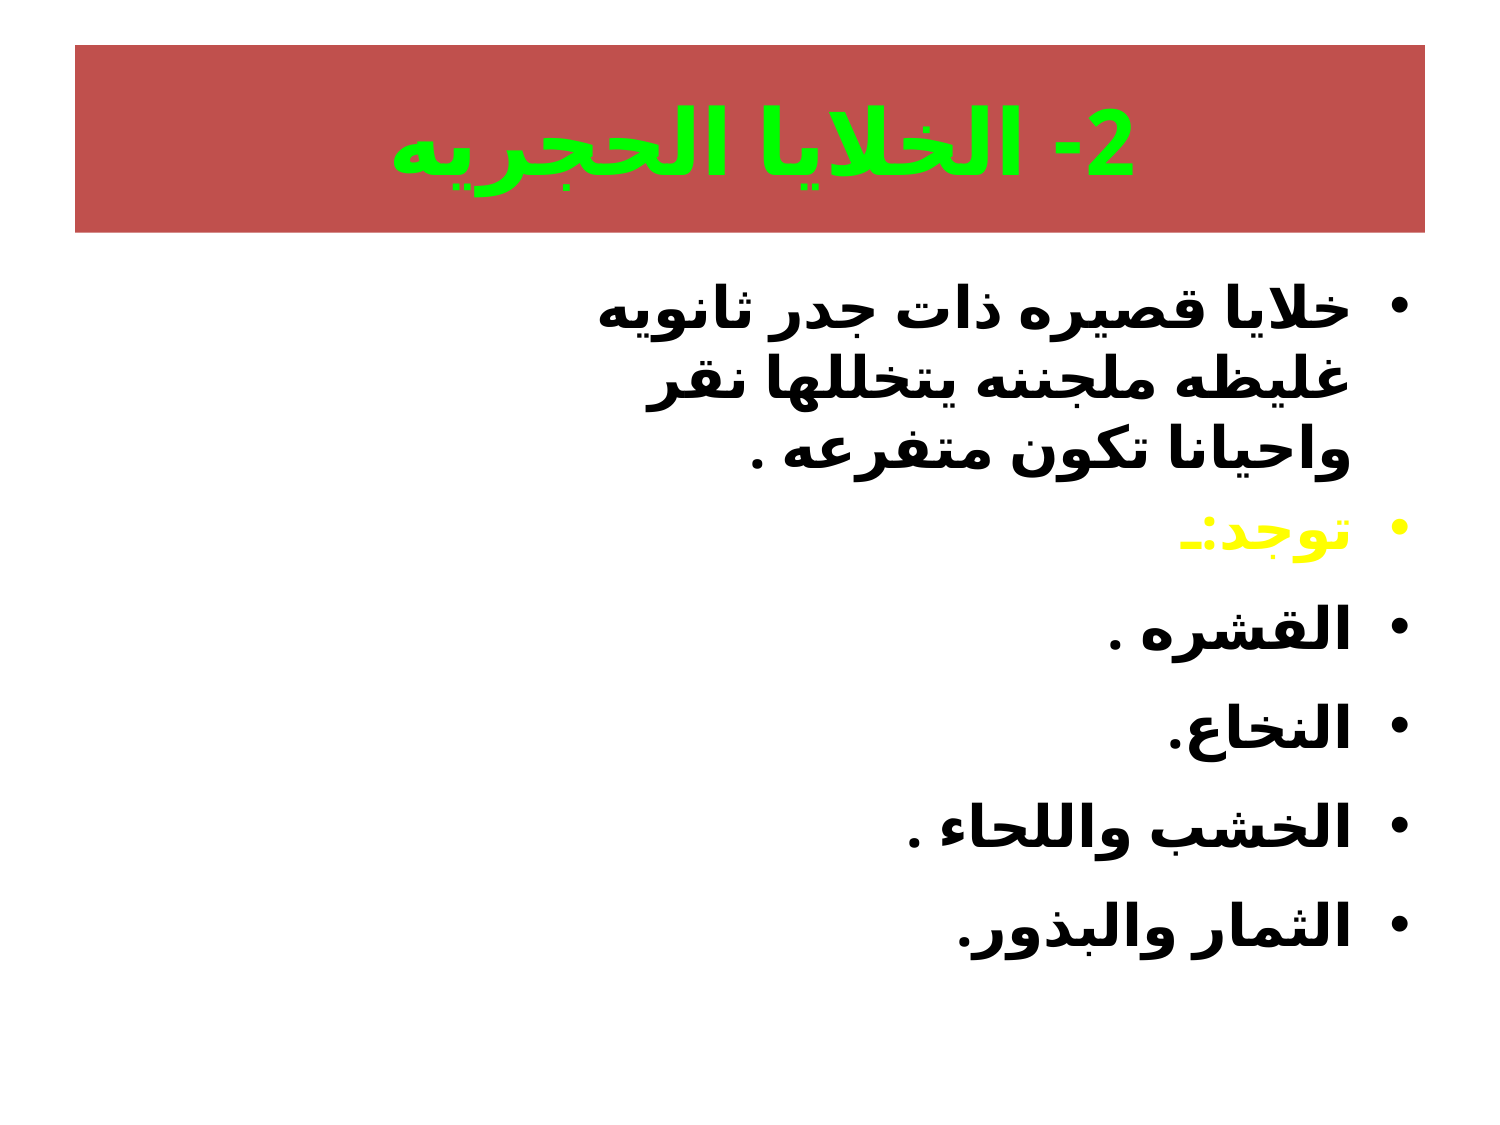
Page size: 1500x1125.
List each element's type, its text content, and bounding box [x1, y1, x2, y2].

title 2- الخلايا الحجريه [75, 45, 1425, 233]
list خلايا قصيره ذات جدر ثانويه غليظه ملجننه يتخللها نقر واحيانا تكون متفرعه . توجد:ـ القشره . النخاع. الخشب واللحاء . الثمار والبذور. [457, 262, 1425, 1005]
